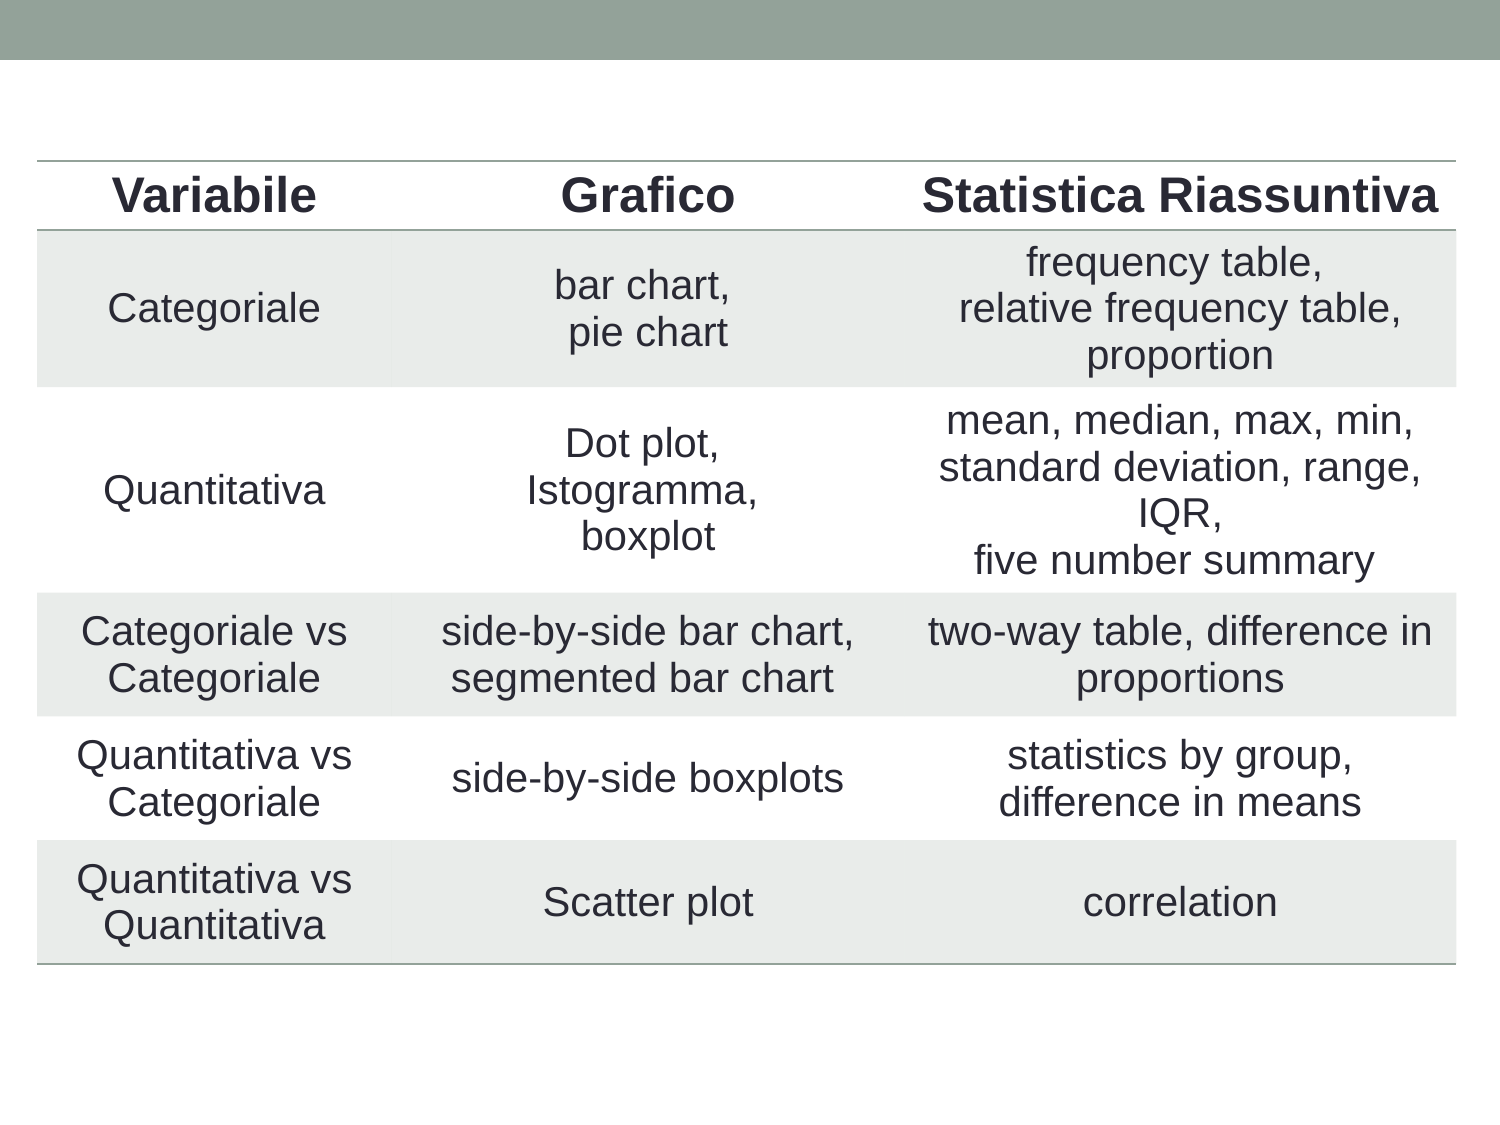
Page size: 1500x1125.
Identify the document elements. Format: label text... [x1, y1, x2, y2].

table_cell Scatter plot [392, 840, 904, 963]
table_header Grafico [392, 162, 904, 229]
table_cell frequency table, relative frequency table, proportion [904, 231, 1456, 387]
table_cell two-way table, difference in proportions [904, 593, 1456, 716]
table_cell Categoriale vs Categoriale [37, 593, 392, 716]
table_cell Quantitativa vs Categoriale [37, 716, 392, 840]
table_cell Quantitativa vs Quantitativa [37, 840, 392, 963]
table_cell side-by-side boxplots [392, 716, 904, 840]
table_cell Quantitativa [37, 387, 392, 593]
table_cell bar chart, pie chart [392, 231, 904, 387]
table_cell side-by-side bar chart, segmented bar chart [392, 593, 904, 716]
table_cell Dot plot, Istogramma, boxplot [392, 387, 904, 593]
table_cell Categoriale [37, 231, 392, 387]
table_cell statistics by group, difference in means [904, 716, 1456, 840]
table_cell mean, median, max, min, standard deviation, range, IQR, five number summary [904, 387, 1456, 593]
table_cell correlation [904, 840, 1456, 963]
table_header Variabile [37, 162, 392, 229]
table_header Statistica Riassuntiva [904, 162, 1456, 229]
